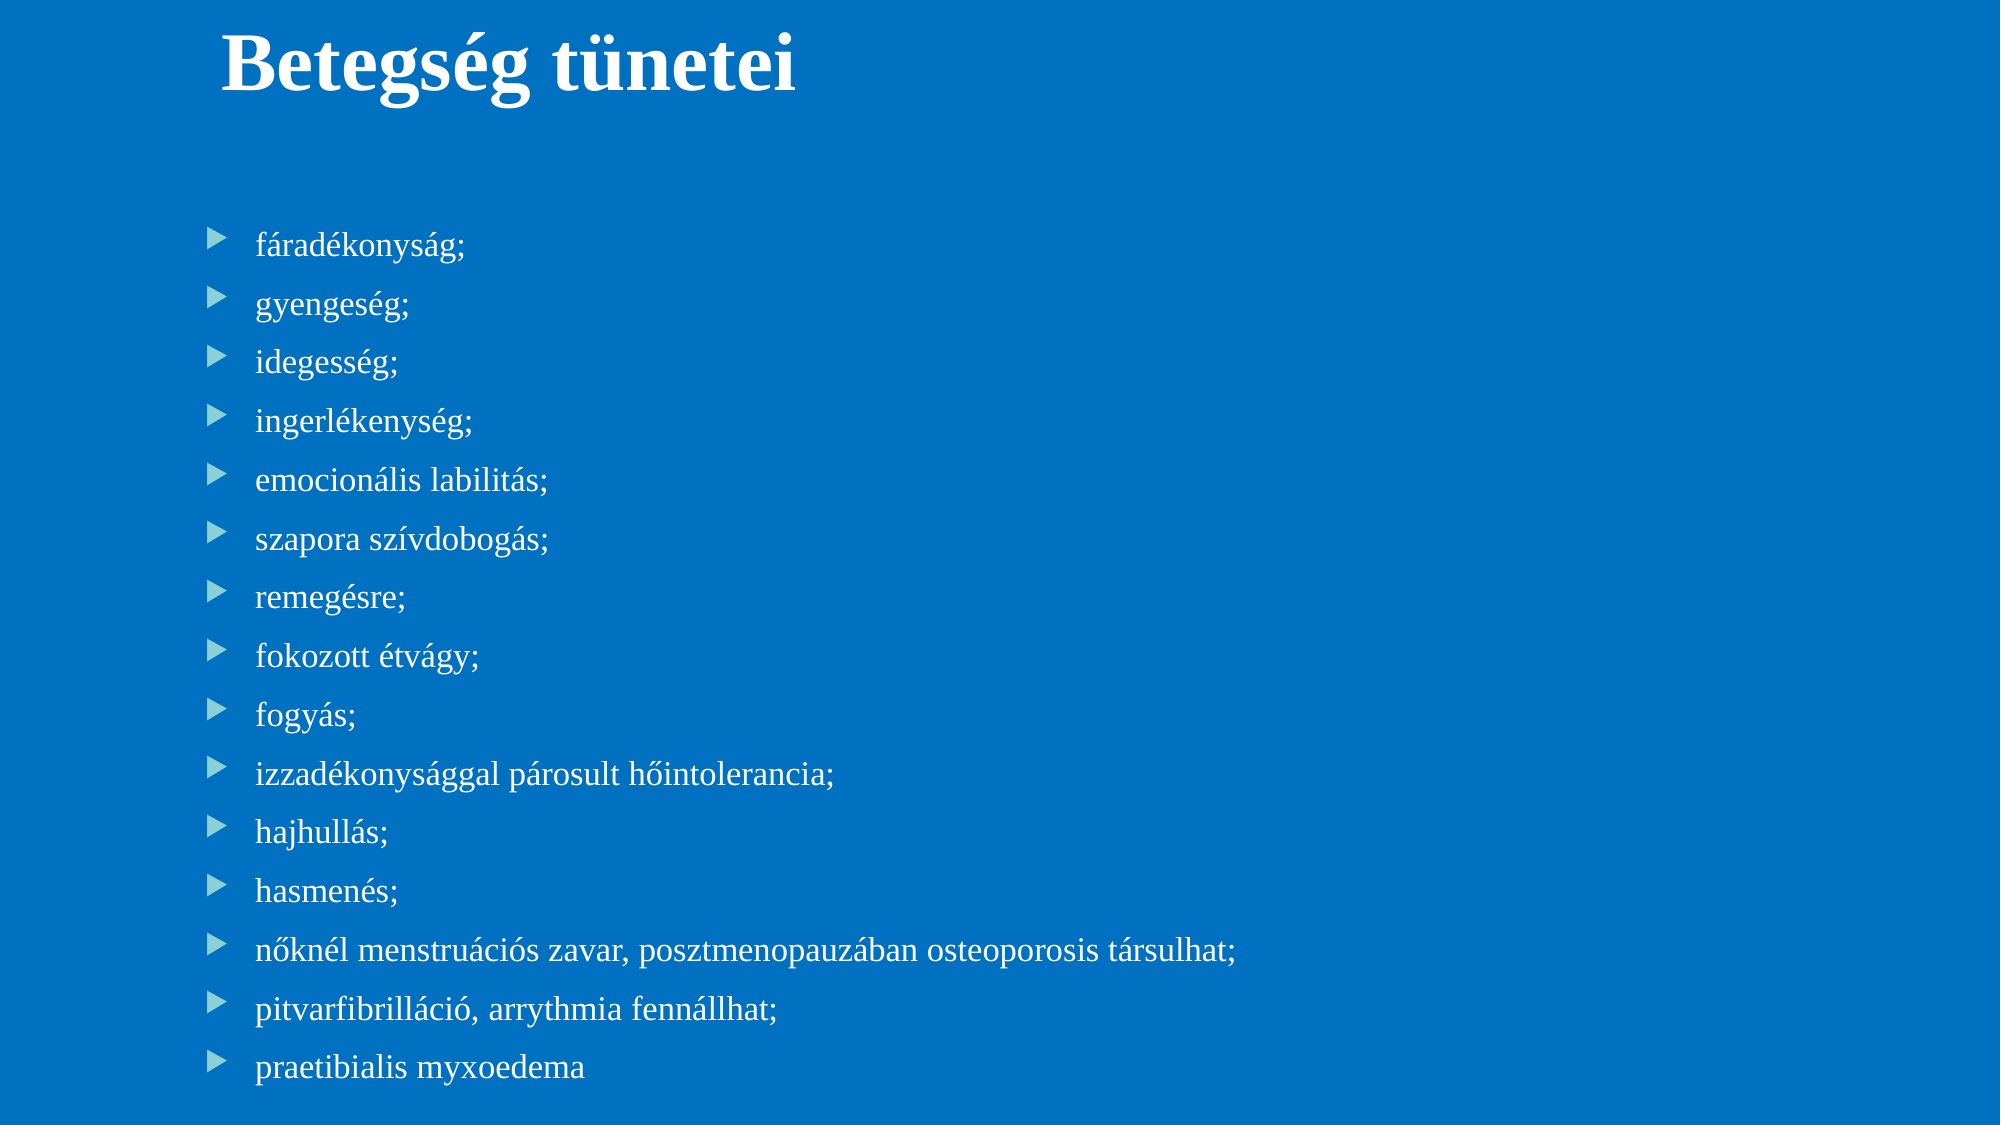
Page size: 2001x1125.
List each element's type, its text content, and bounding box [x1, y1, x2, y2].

title Betegség tünetei [205, 0, 1556, 173]
list fáradékonyság; gyengeség; idegesség; ingerlékenység; emocionális labilitás; szapora szívdobogás; remegésre; fokozott étvágy; fogyás; izzadékonysággal párosult hőintolerancia; hajhullás; hasmenés; nőknél menstruációs zavar, posztmenopauzában osteoporosis társulhat; pitvarfibrilláció, arrythmia fennállhat; praetibialis myxoedema [189, 214, 1540, 1101]
